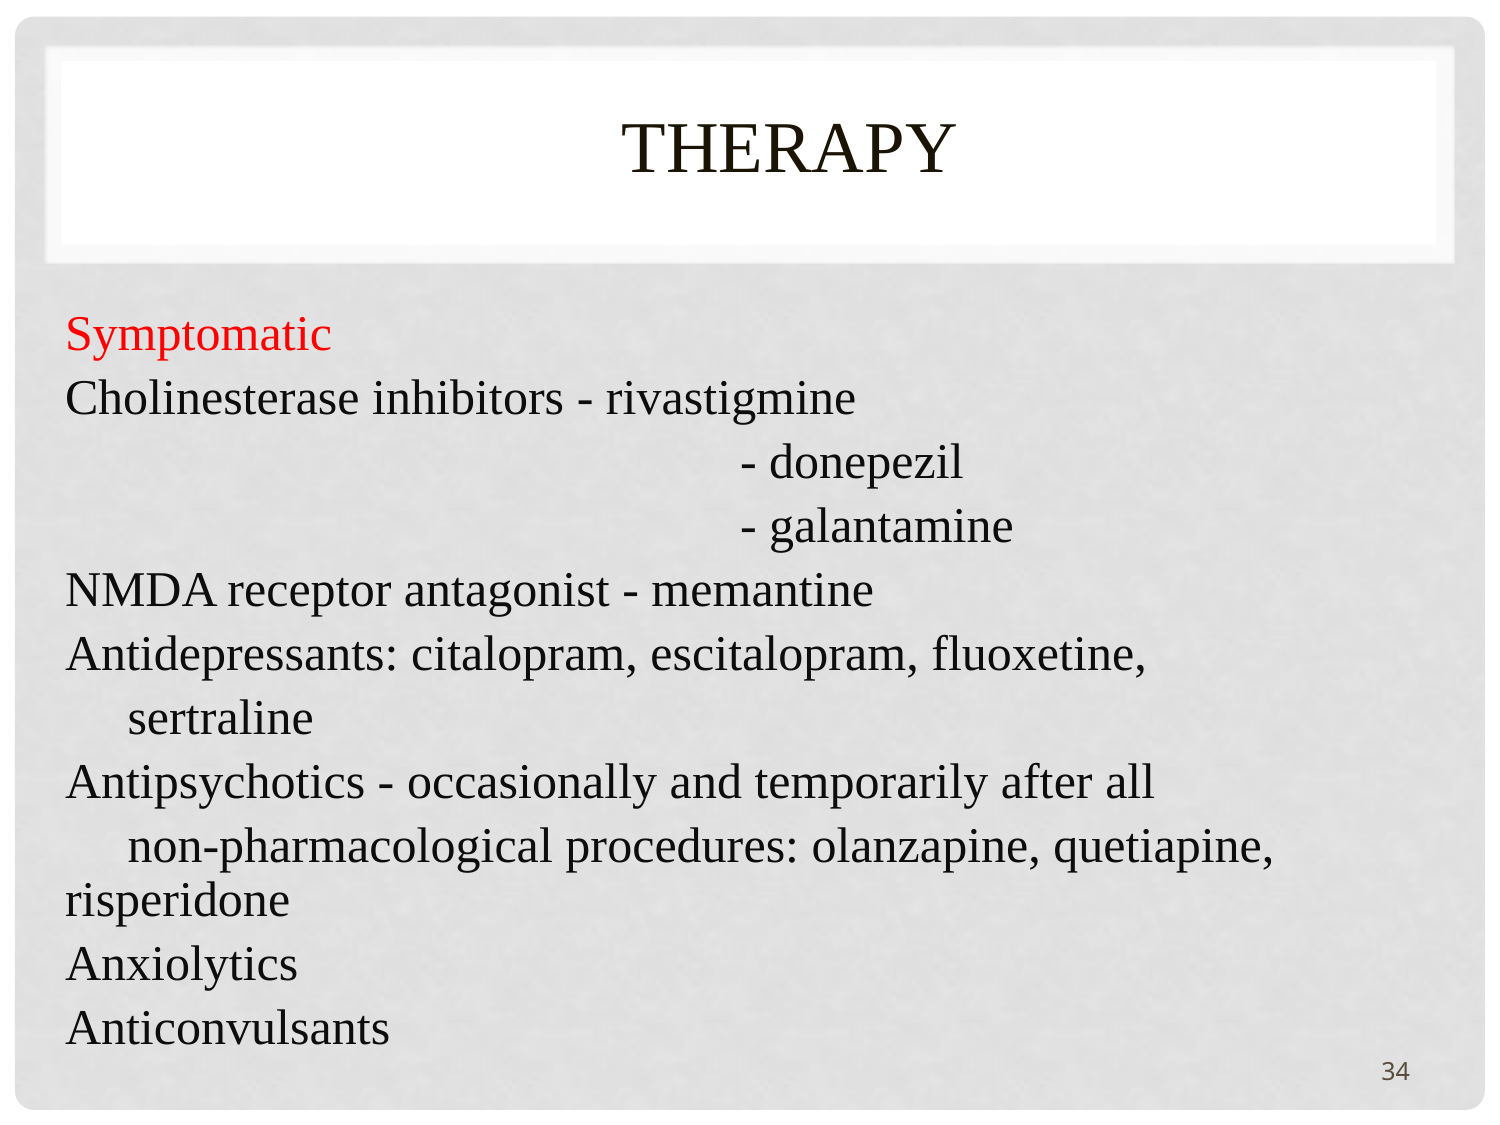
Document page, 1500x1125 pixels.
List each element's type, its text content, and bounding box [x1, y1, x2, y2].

text_box Symptomatic Cholinesterase inhibitors - rivastigmine - donepezil - galantamine NMDA receptor antagonist - memantine Antidepressants: citalopram, escitalopram, fluoxetine, sertraline Antipsychotics - occasionally and temporarily after all non-pharmacological procedures: olanzapine, quetiapine, risperidone Anxiolytics Anticonvulsants [50, 299, 1450, 1100]
title therapy [460, 50, 1120, 238]
slide_number 34 [1074, 1042, 1425, 1103]
